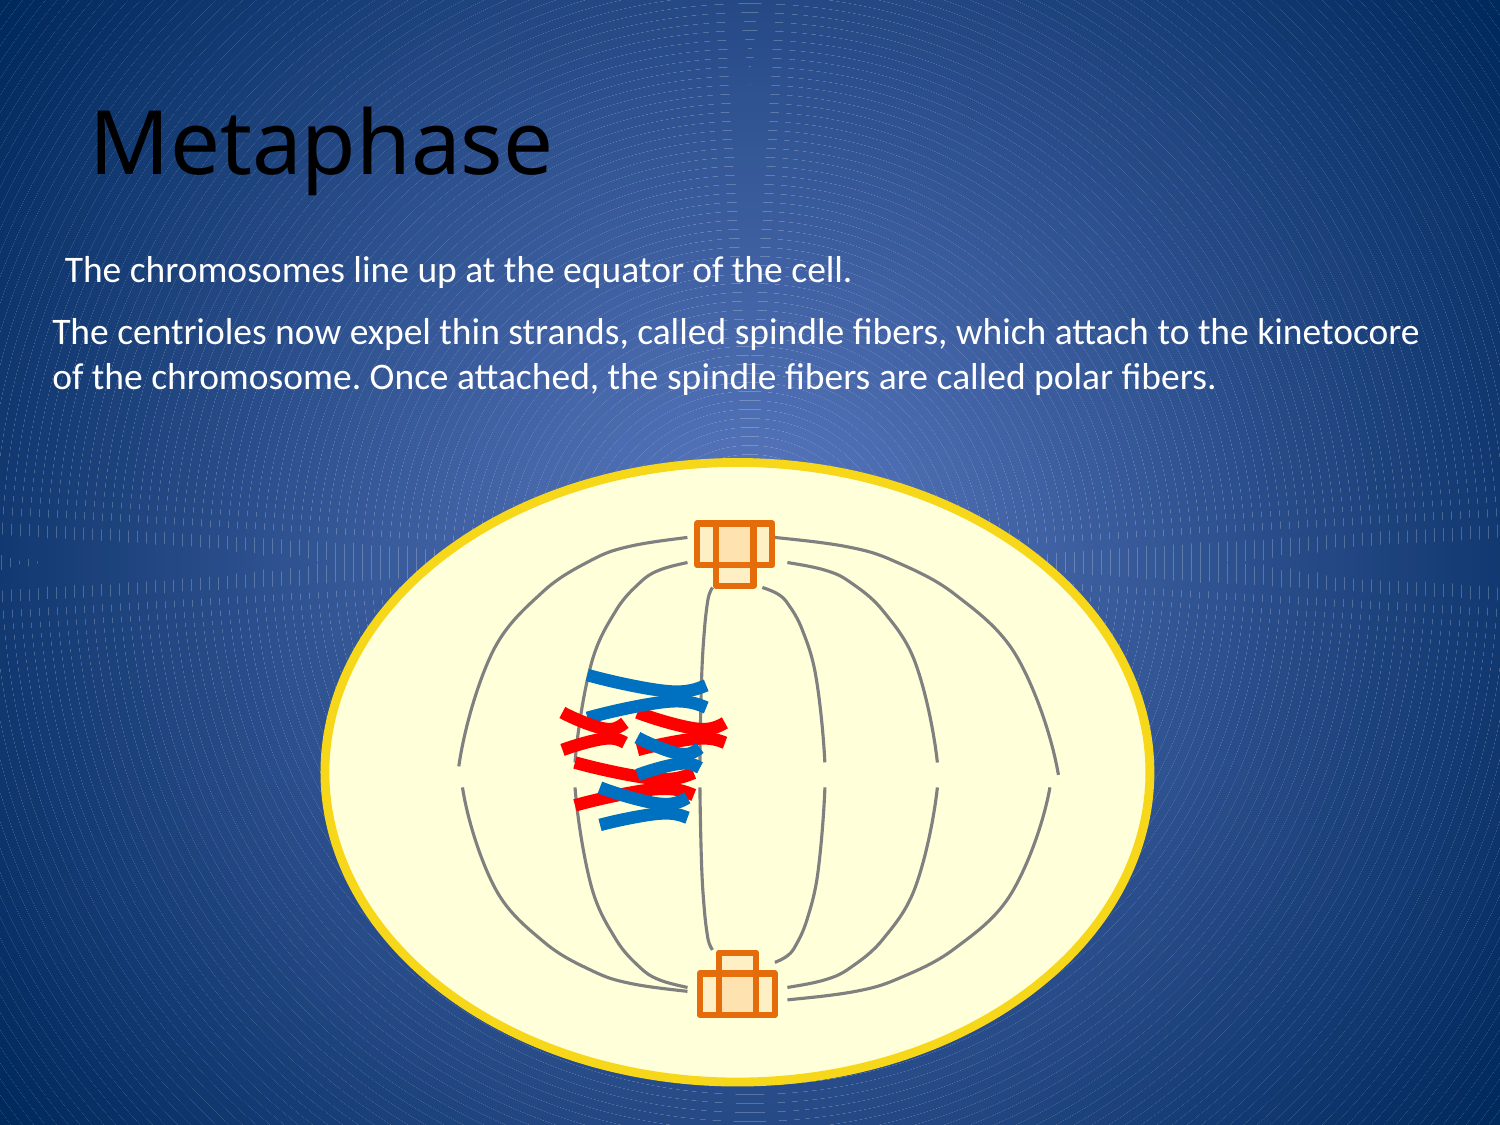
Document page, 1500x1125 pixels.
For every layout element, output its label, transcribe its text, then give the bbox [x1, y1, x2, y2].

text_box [625, 636, 669, 723]
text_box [612, 724, 648, 844]
text_box [700, 594, 712, 682]
text_box [777, 787, 826, 962]
text_box [461, 787, 688, 993]
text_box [699, 952, 776, 1016]
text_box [574, 699, 613, 763]
text_box [699, 787, 714, 950]
text_box [787, 787, 939, 989]
text_box [574, 787, 581, 798]
text_box [778, 537, 1060, 776]
text_box [764, 591, 826, 763]
text_box [582, 682, 617, 699]
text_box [624, 762, 663, 851]
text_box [674, 687, 701, 776]
text_box The chromosomes line up at the equator of the cell. [49, 237, 1013, 298]
text_box [322, 460, 1153, 1085]
text_box [576, 809, 688, 989]
text_box The centrioles now expel thin strands, called spindle fibers, which attach to the kinetocore of the chromosome. Once attached, the spindle fibers are called polar fibers. [37, 299, 1463, 405]
text_box [589, 561, 688, 676]
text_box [697, 523, 773, 587]
text_box Metaphase [75, 45, 638, 233]
text_box [458, 536, 688, 767]
text_box [787, 561, 939, 763]
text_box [649, 724, 688, 788]
text_box [787, 787, 1051, 1001]
